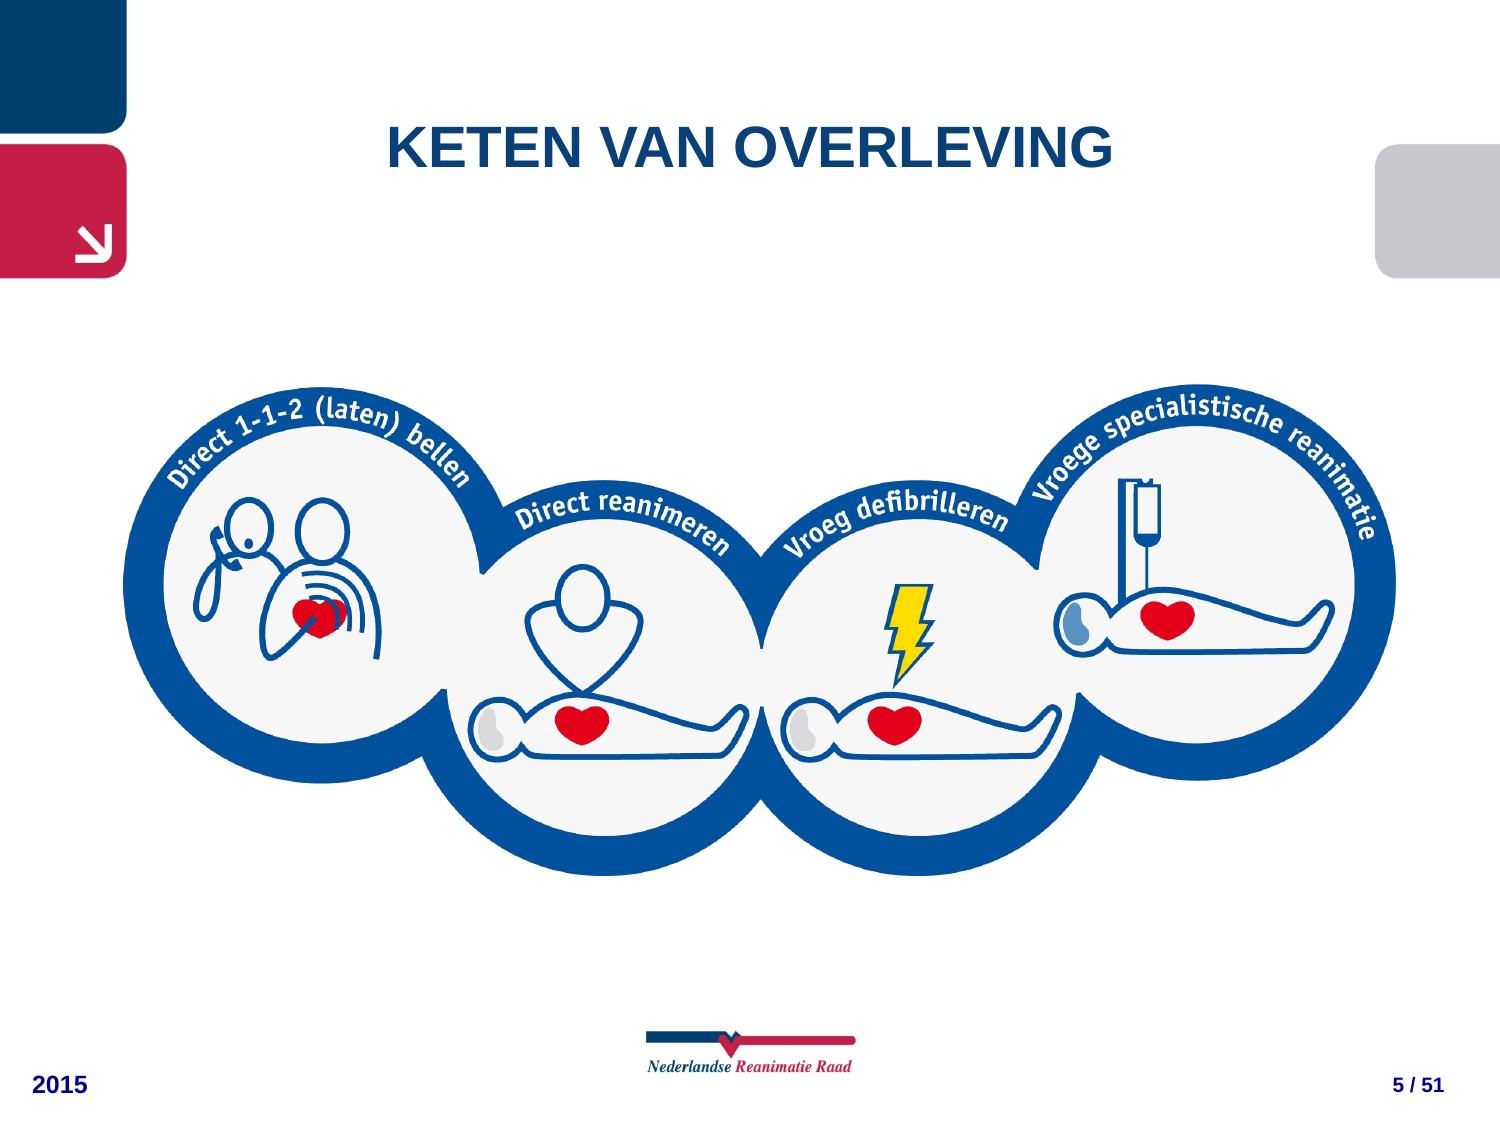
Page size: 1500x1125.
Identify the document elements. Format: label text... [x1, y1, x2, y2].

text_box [122, 378, 1400, 876]
text_box KETEN VAN OVERLEVING [33, 101, 1468, 177]
picture [0, 0, 1500, 1125]
